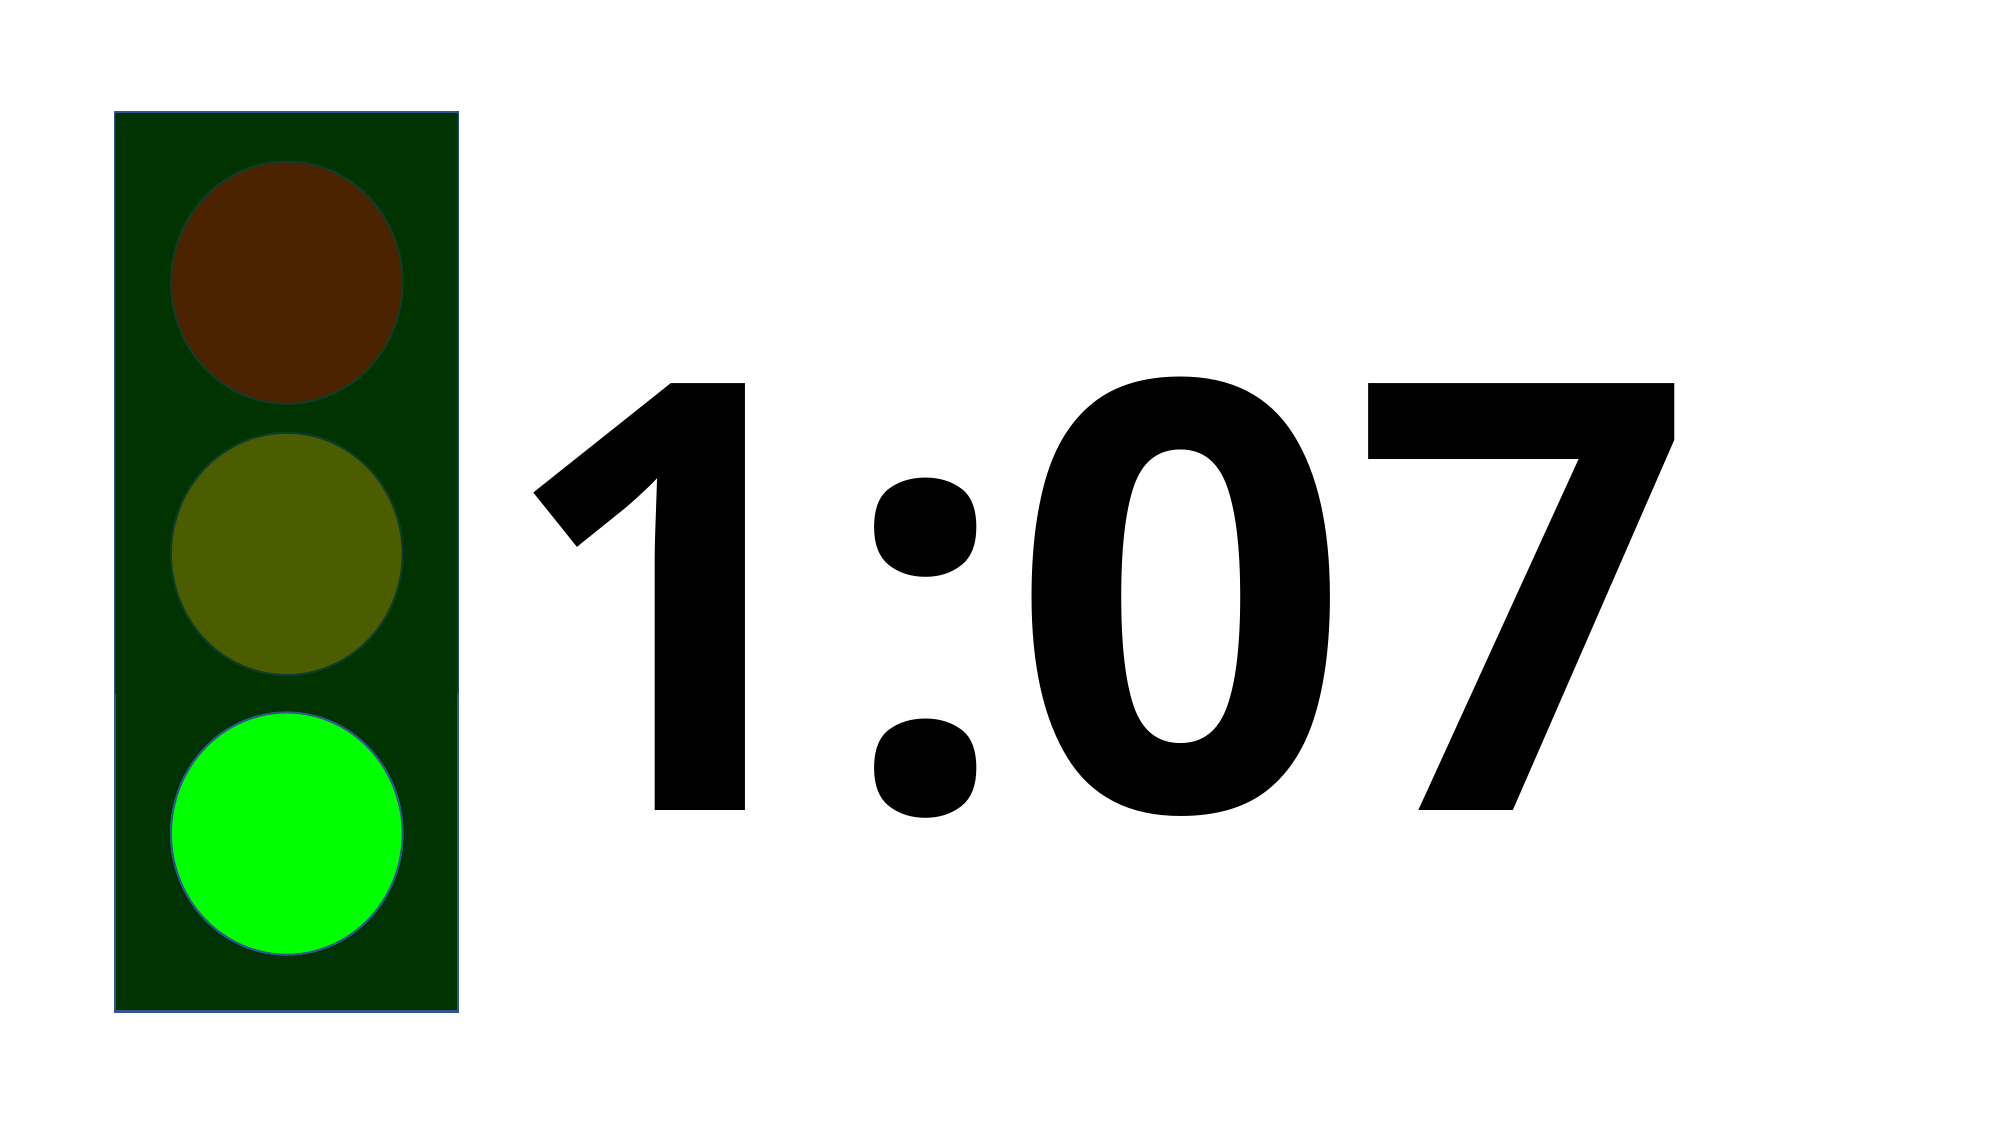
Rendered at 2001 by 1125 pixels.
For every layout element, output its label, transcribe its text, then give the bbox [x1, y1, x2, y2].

text_box 1:07 [483, 204, 1924, 938]
text_box [114, 695, 459, 1013]
text_box [114, 112, 459, 695]
text_box [169, 711, 404, 956]
